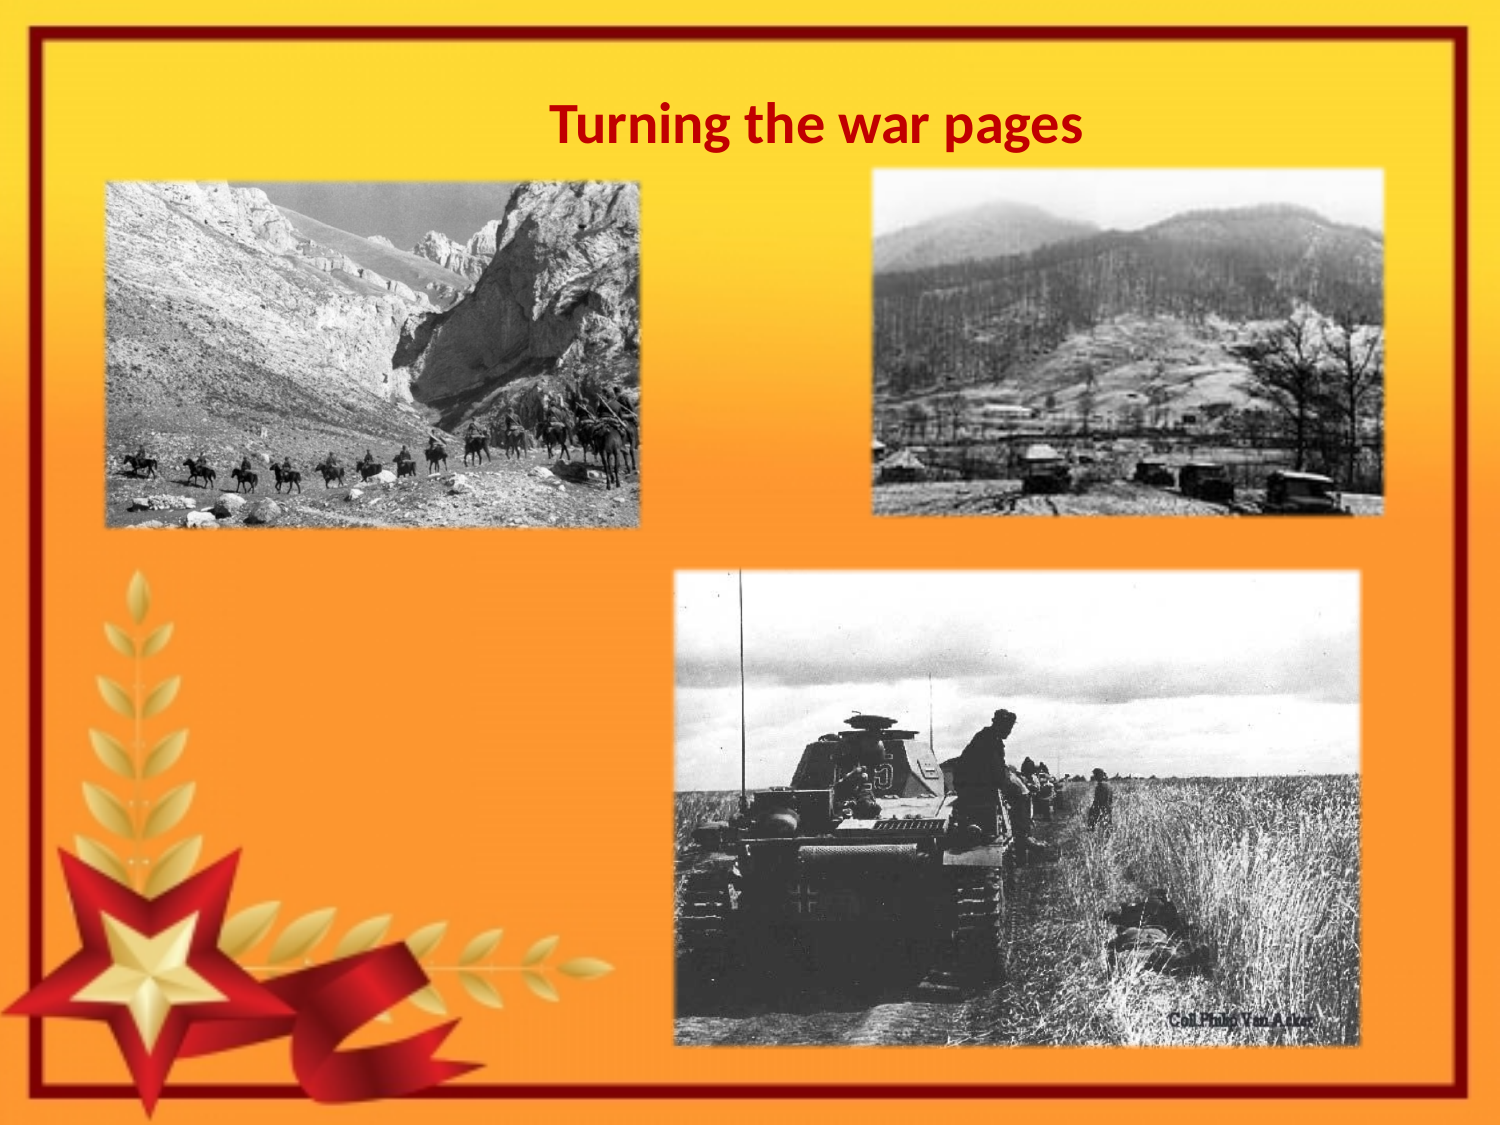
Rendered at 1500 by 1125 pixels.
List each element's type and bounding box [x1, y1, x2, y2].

list [0, 0, 1500, 1125]
picture [867, 163, 1388, 520]
picture [669, 565, 1365, 1050]
picture [100, 176, 644, 532]
